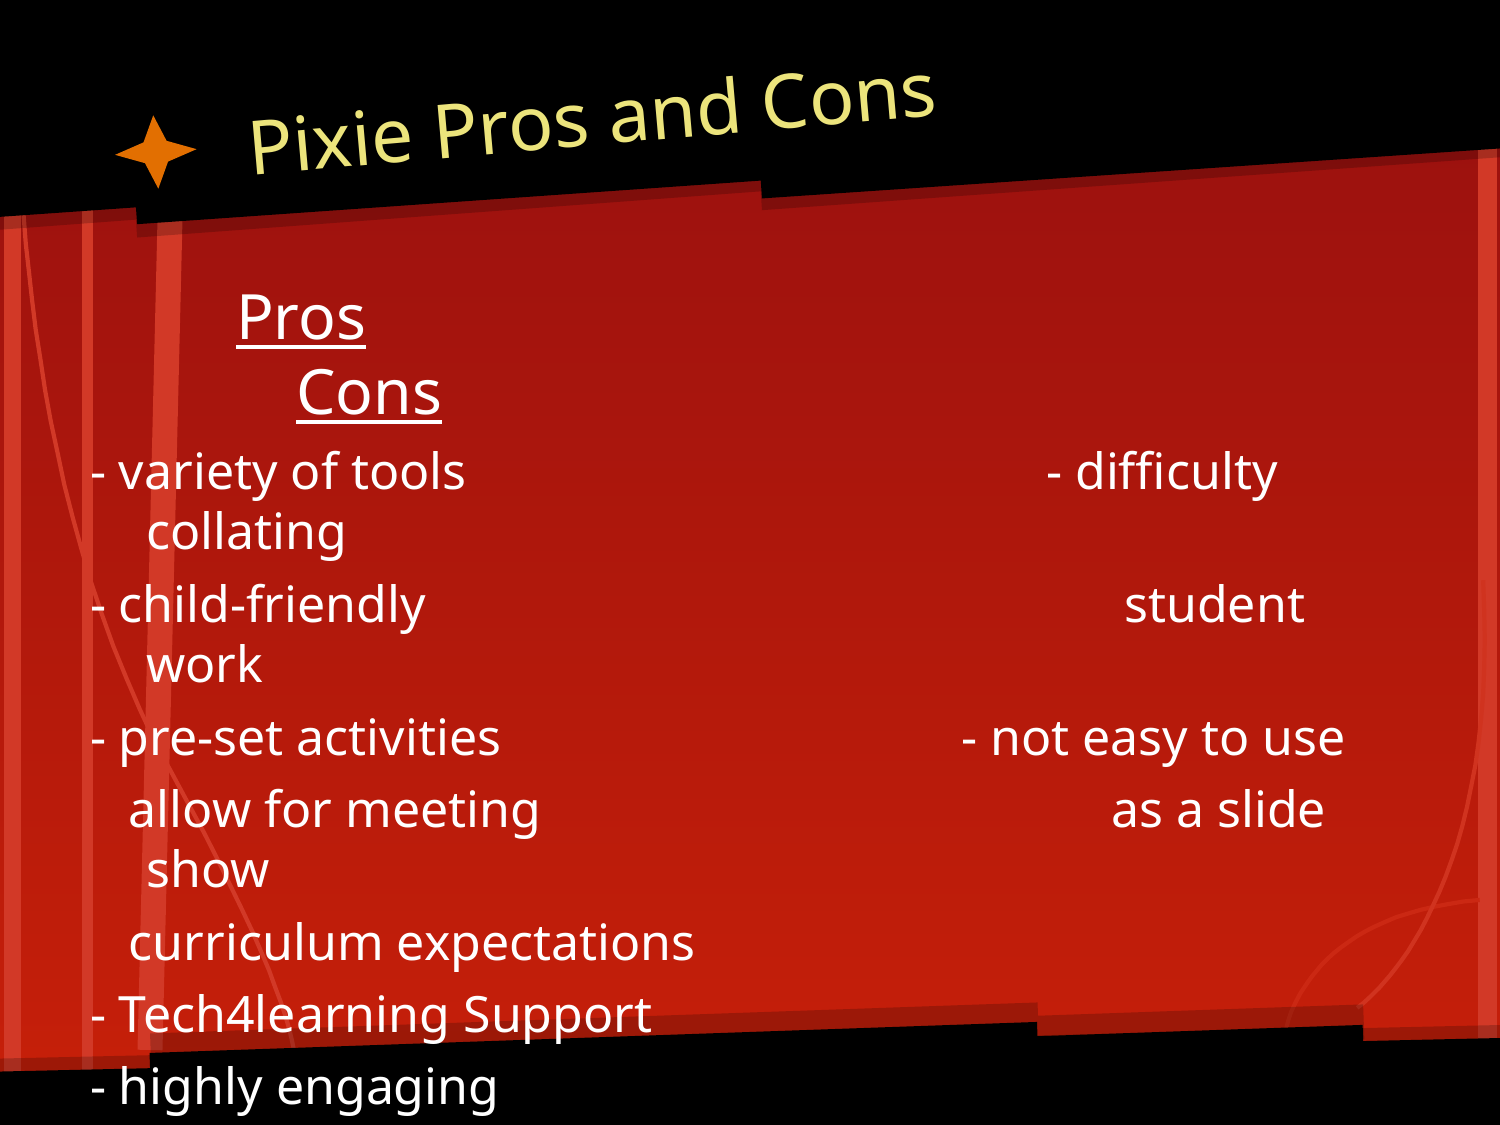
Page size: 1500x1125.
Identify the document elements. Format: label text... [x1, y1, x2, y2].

title Pixie Pros and Cons [186, 0, 1500, 259]
list Pros Cons - variety of tools - difficulty collating - child-friendly student work - pre-set activities - not easy to use allow for meeting as a slide show curriculum expectations - Tech4learning Support - highly engaging - easy to access an image [75, 262, 1425, 1125]
